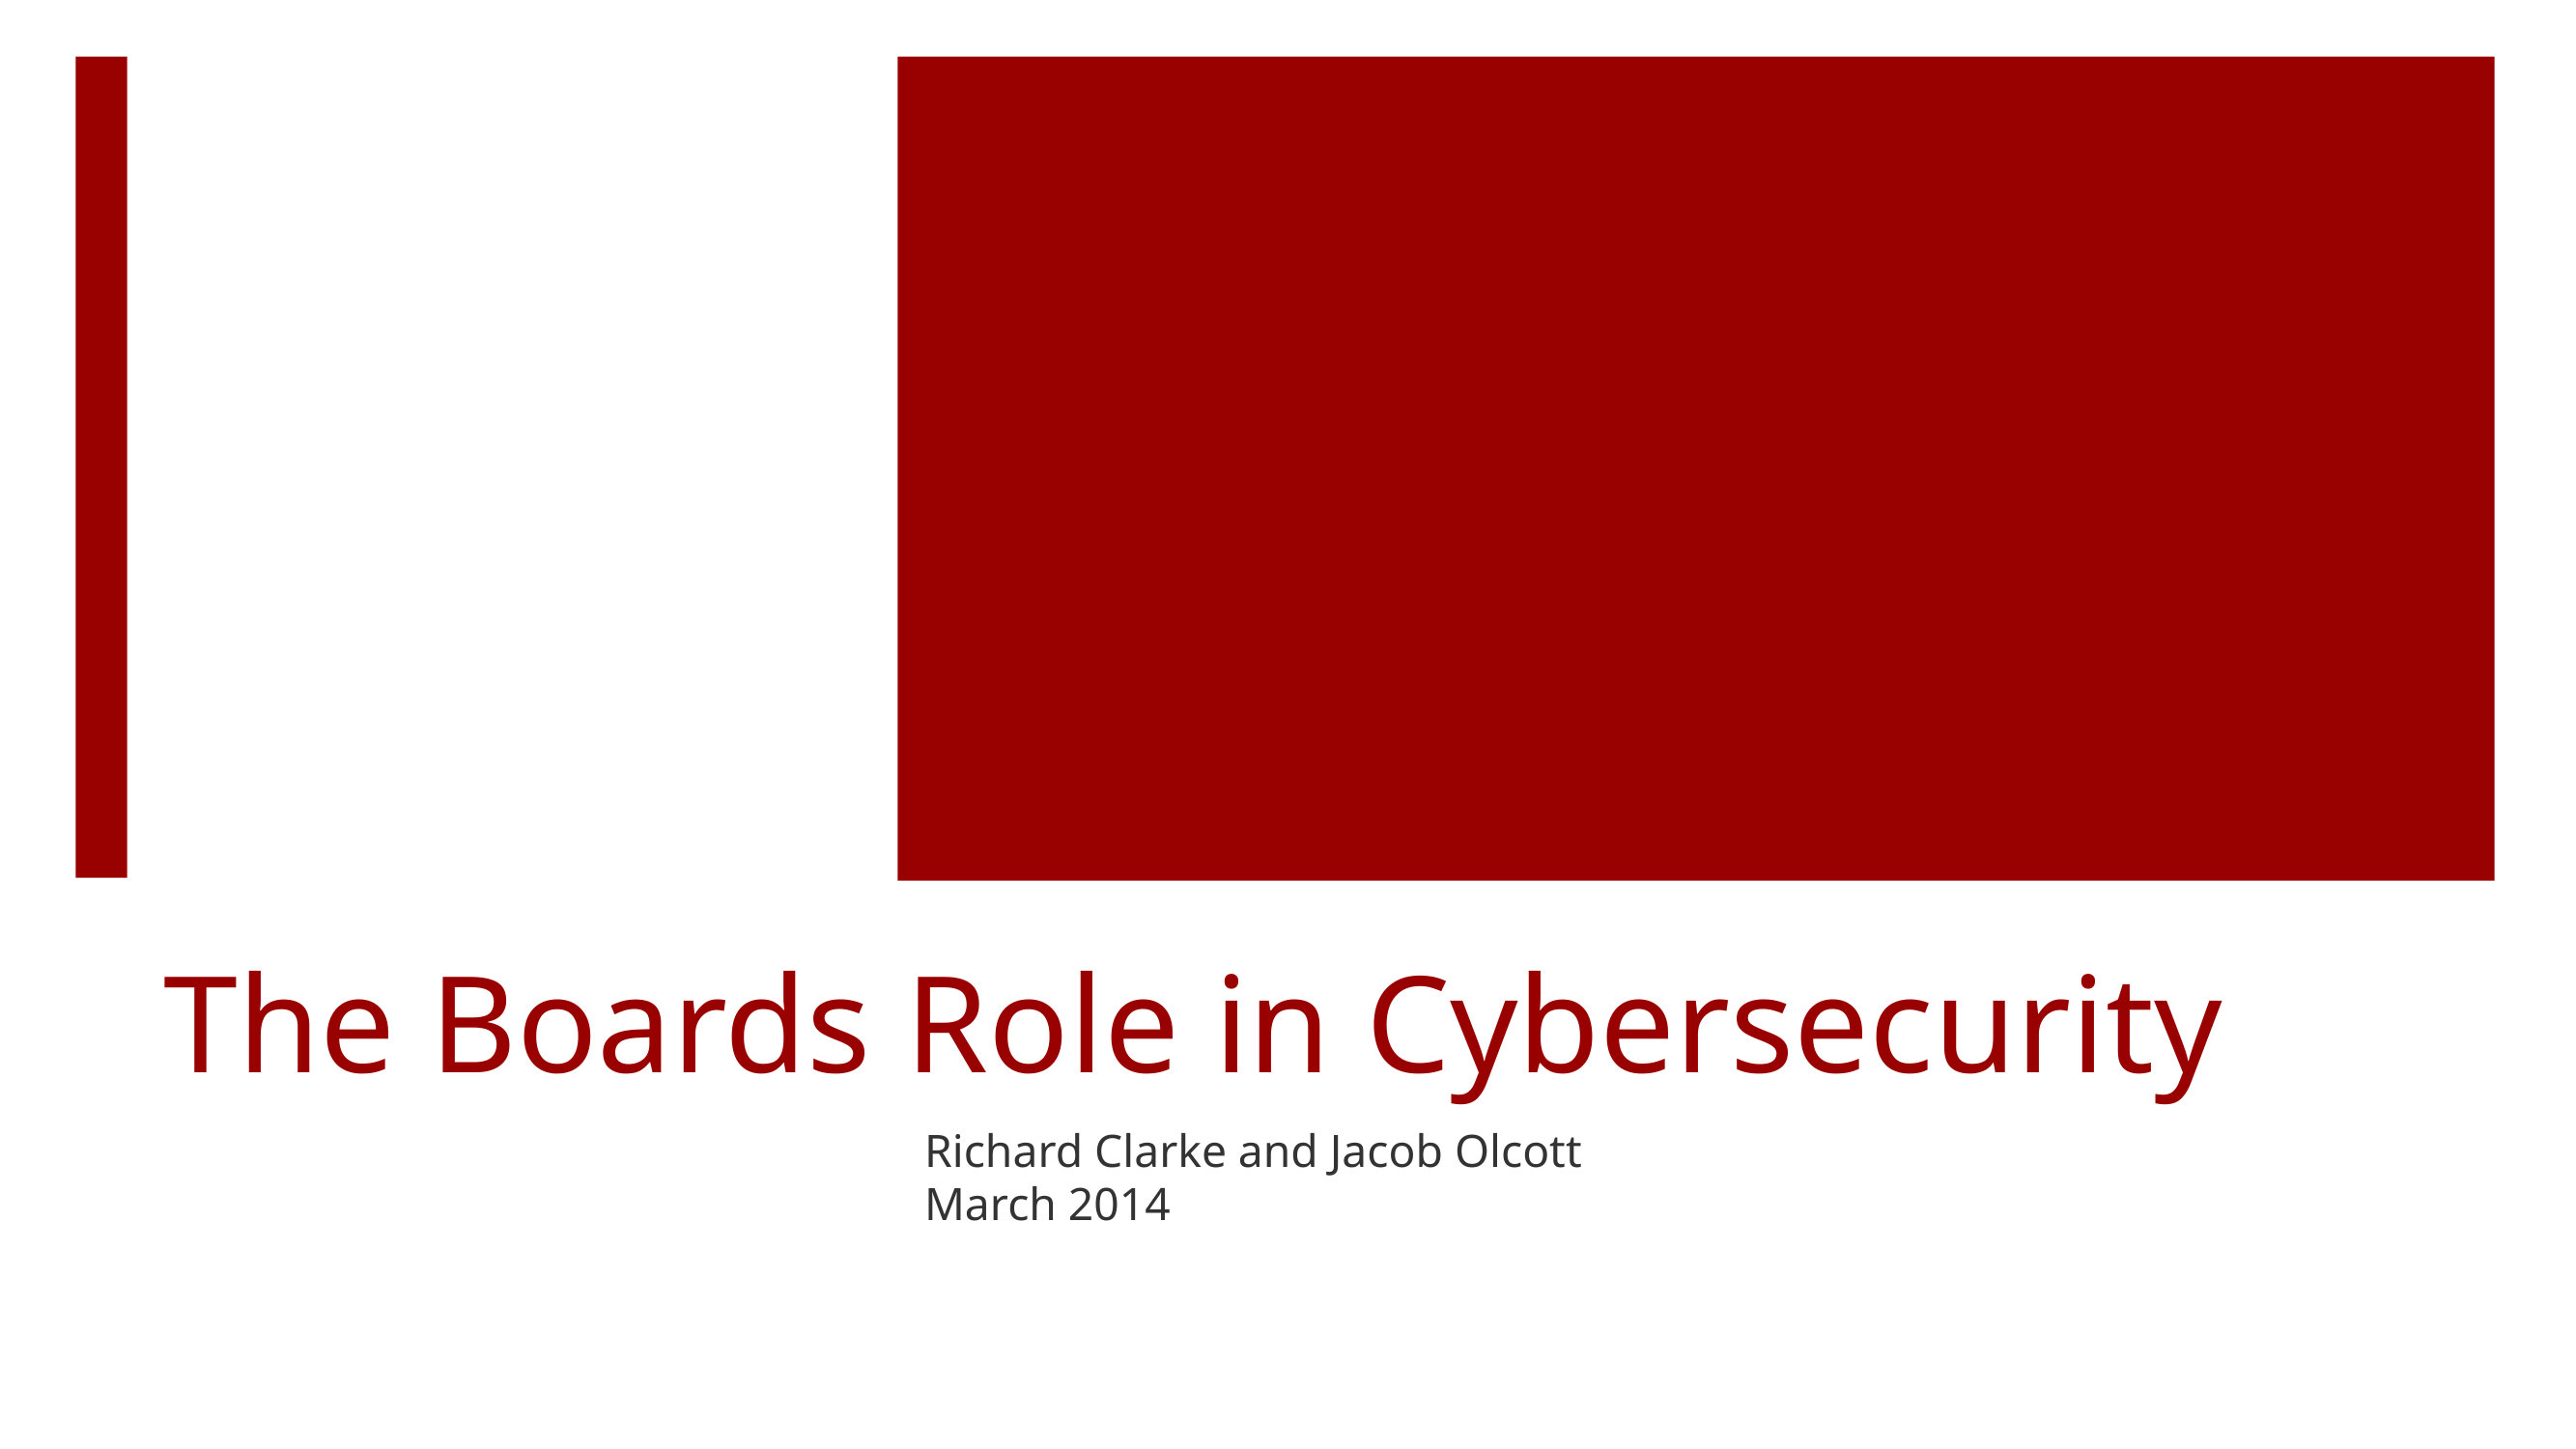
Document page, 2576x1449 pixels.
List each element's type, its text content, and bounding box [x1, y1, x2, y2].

title The Boards Role in Cybersecurity [140, 889, 2440, 1111]
subtitle Richard Clarke and Jacob Olcott March 2014 [901, 1110, 2440, 1242]
